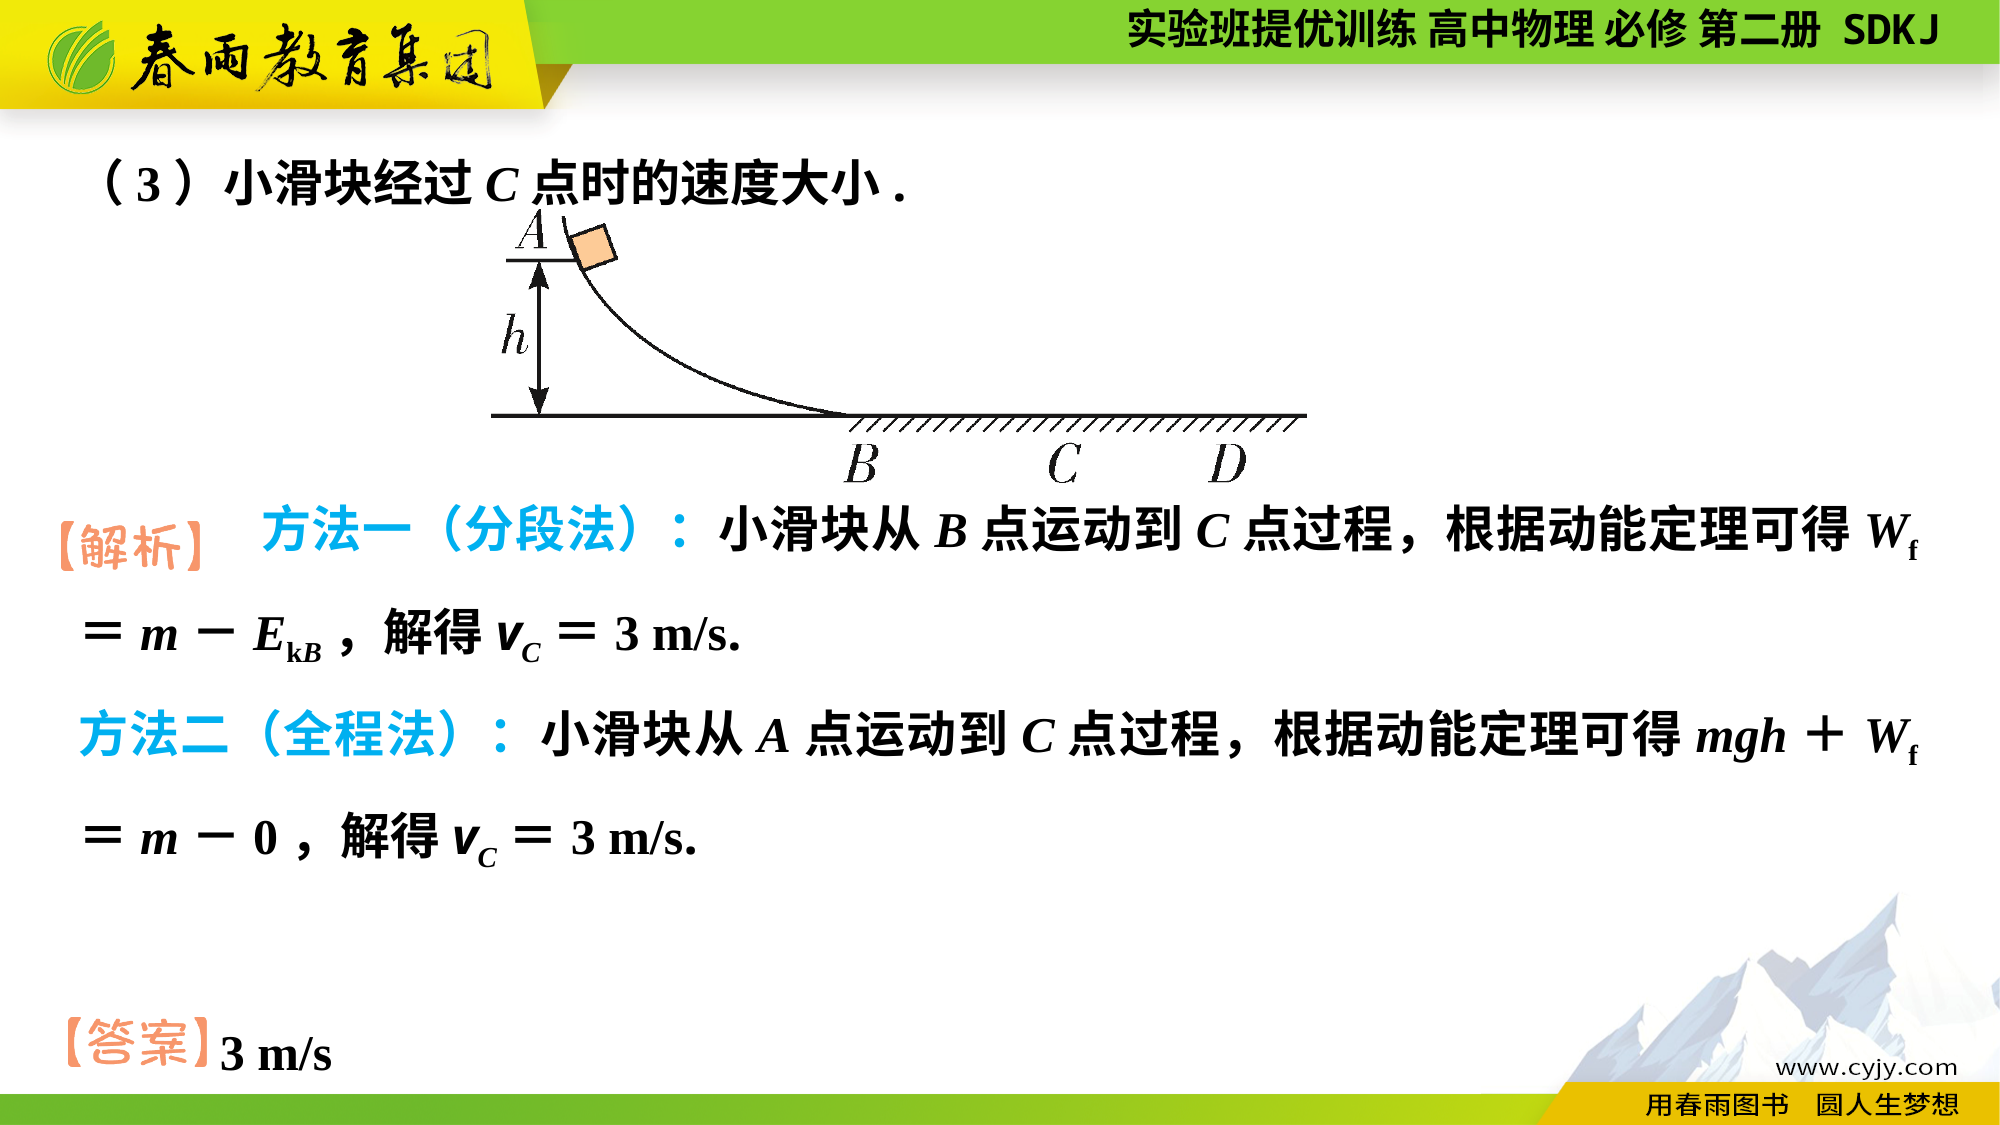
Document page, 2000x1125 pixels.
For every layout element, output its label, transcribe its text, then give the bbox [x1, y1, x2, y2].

text_box 3 m/s [204, 983, 348, 1088]
list （3）小滑块经过C点时的速度大小. [59, 113, 1944, 209]
picture [0, 0, 2000, 1125]
